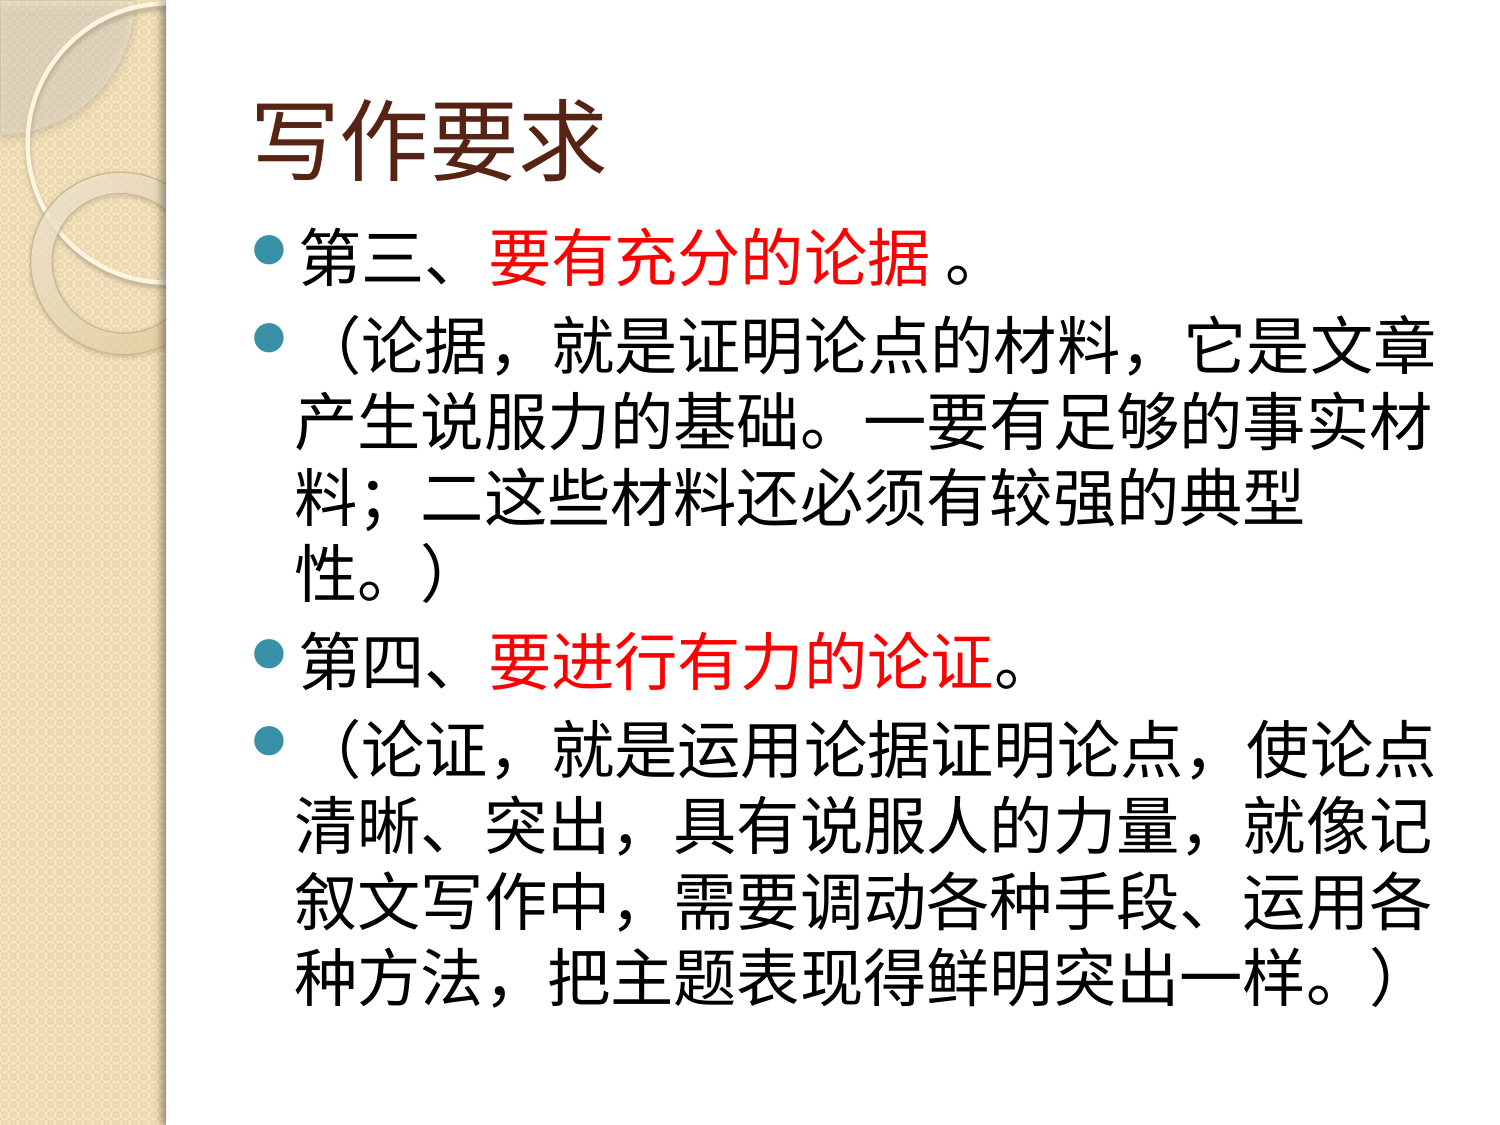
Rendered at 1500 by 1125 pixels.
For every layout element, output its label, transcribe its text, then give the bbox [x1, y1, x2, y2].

title 写作要求 [235, 45, 1466, 233]
list 第三、要有充分的论据 。 （论据，就是证明论点的材料，它是文章产生说服力的基础。一要有足够的事实材料；二这些材料还必须有较强的典型性。） 第四、要进行有力的论证。 （论证，就是运用论据证明论点，使论点清晰、突出，具有说服人的力量，就像记叙文写作中，需要调动各种手段、运用各种方法，把主题表现得鲜明突出一样。） [222, 210, 1466, 1090]
